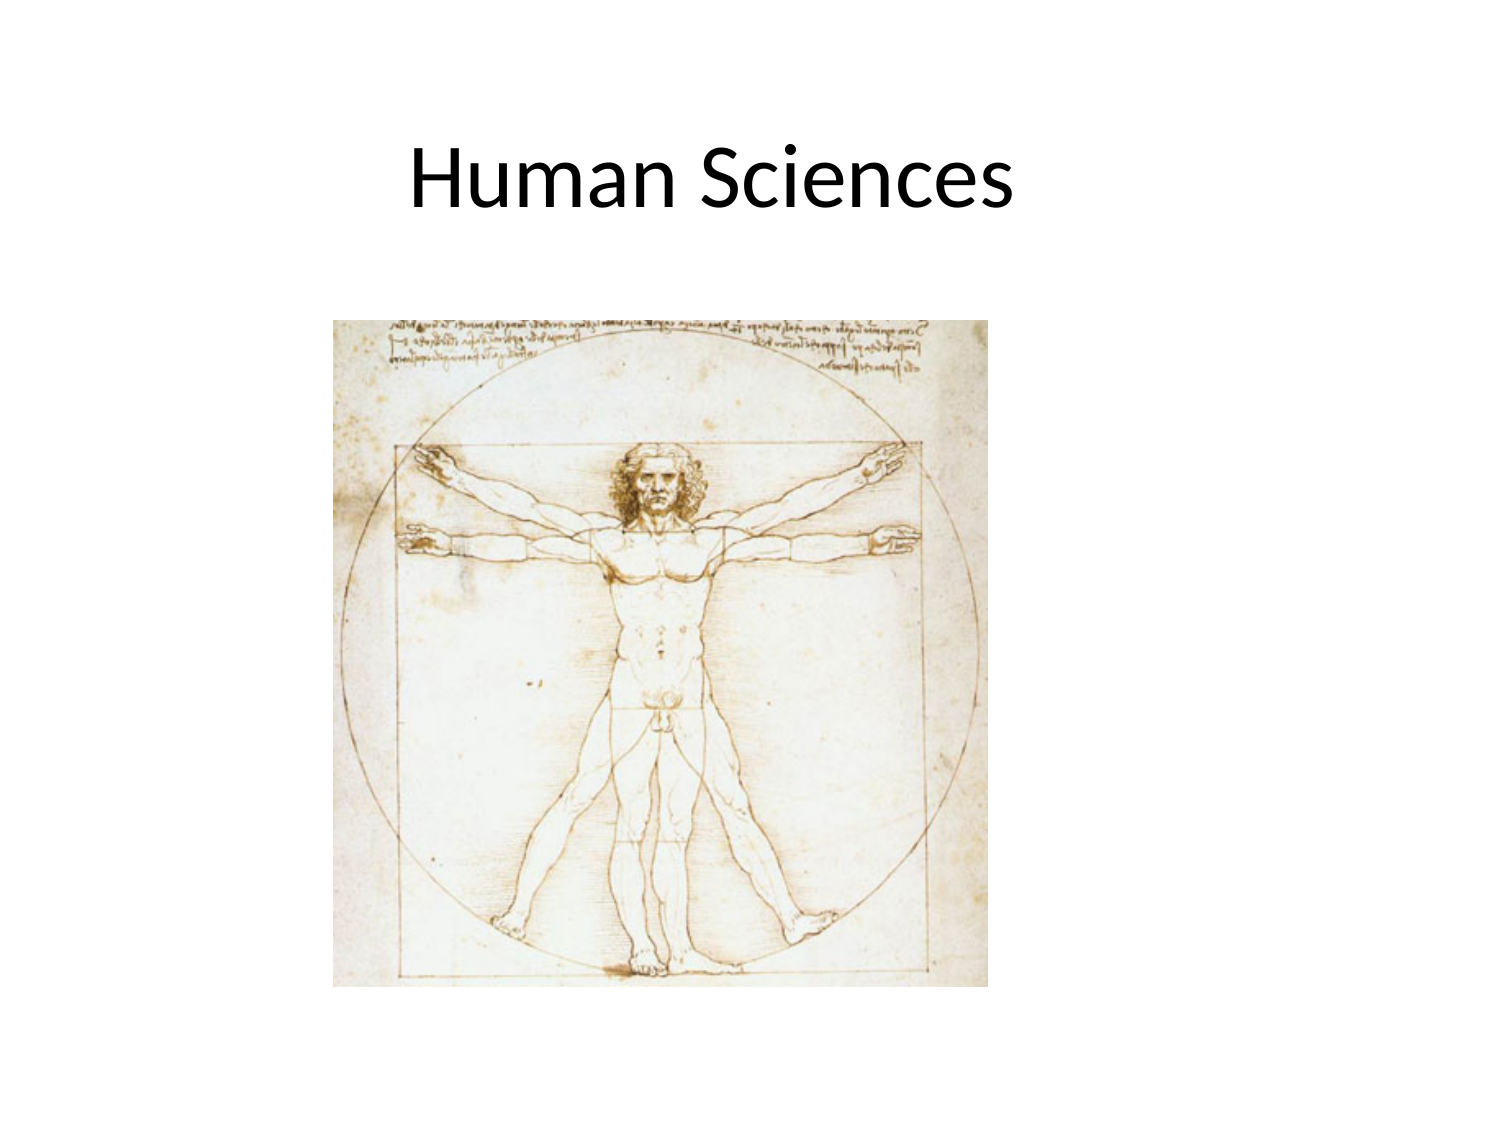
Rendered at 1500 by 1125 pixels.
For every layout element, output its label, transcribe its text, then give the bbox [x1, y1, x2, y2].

picture [333, 320, 988, 987]
title Human Sciences [75, 50, 1350, 292]
